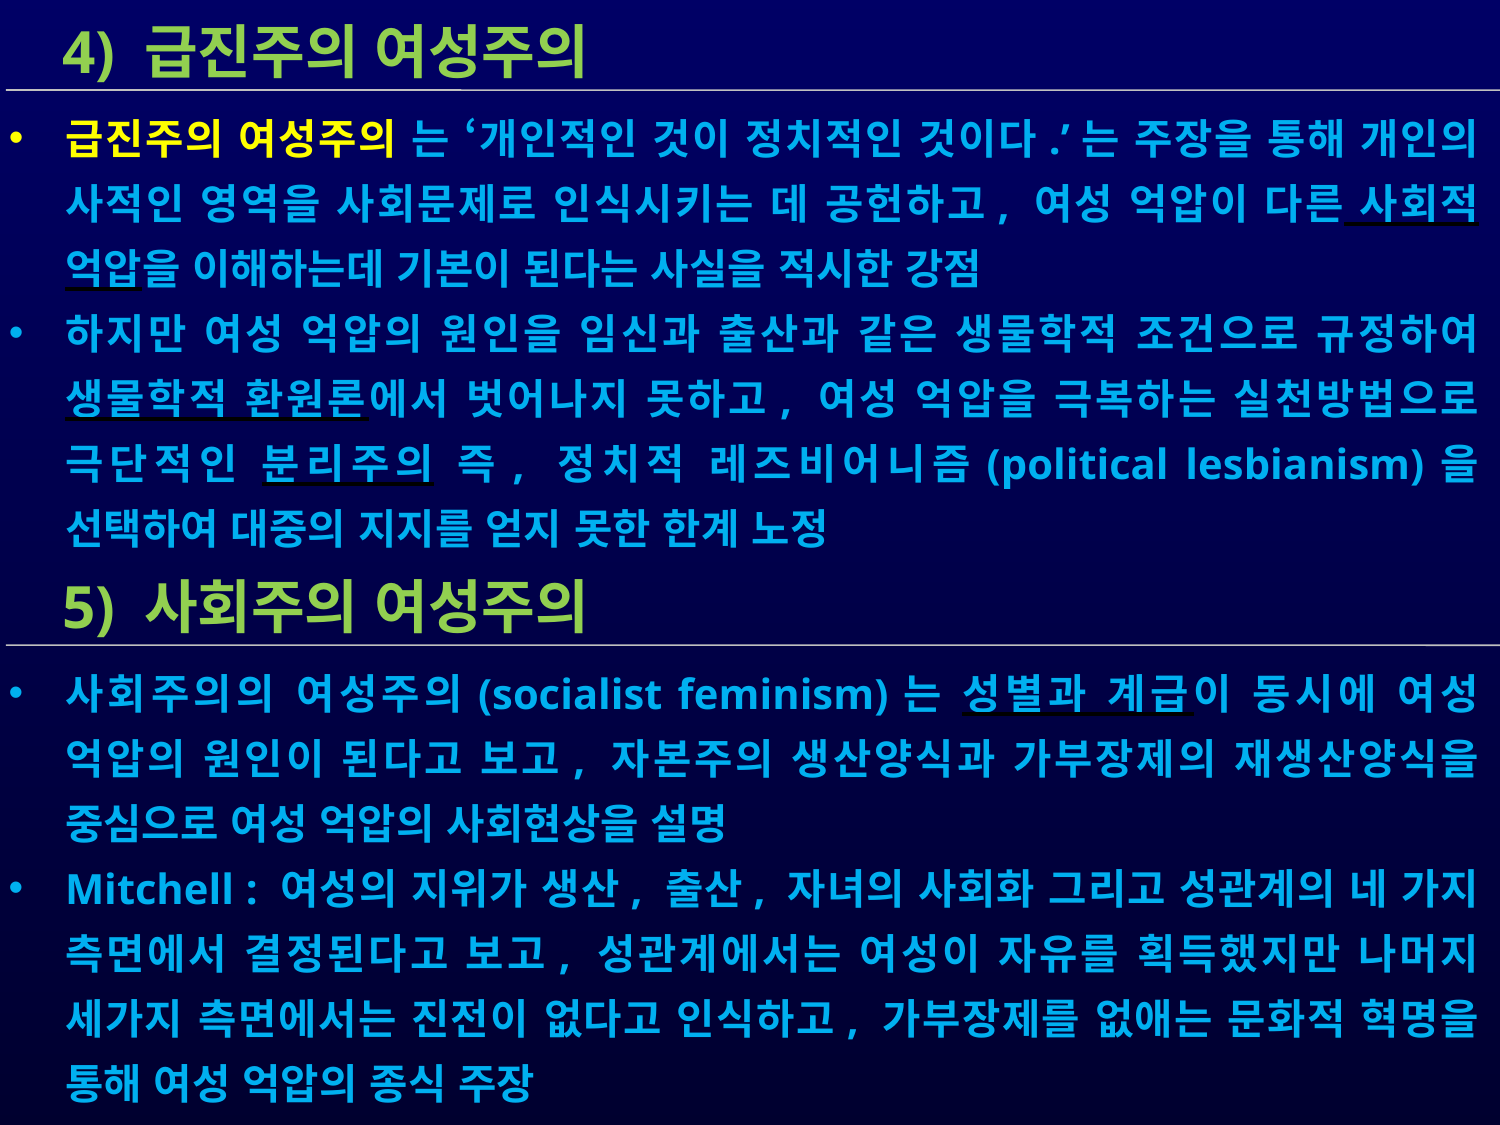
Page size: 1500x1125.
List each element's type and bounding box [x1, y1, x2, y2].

text_box [0, 562, 1500, 1111]
text_box [0, 6, 1500, 556]
